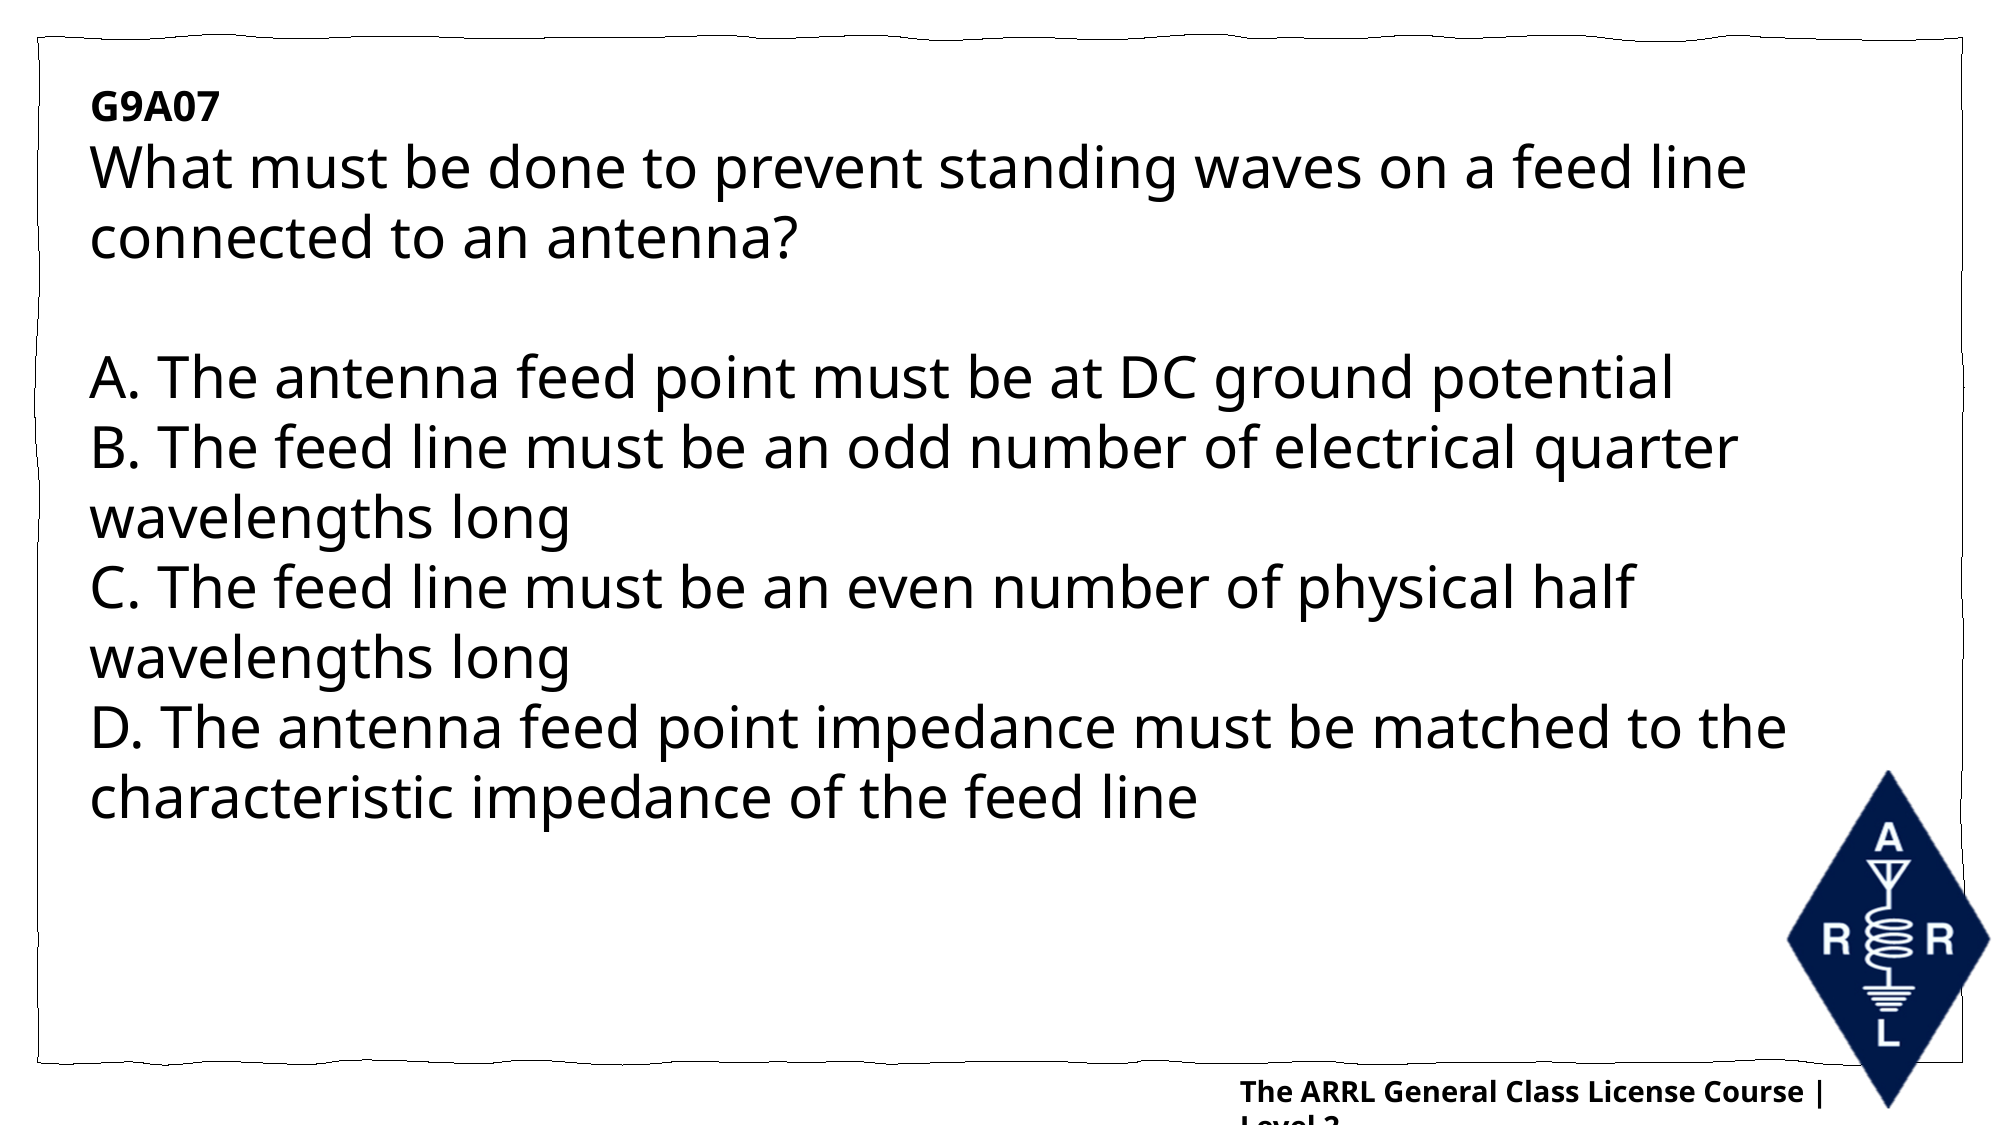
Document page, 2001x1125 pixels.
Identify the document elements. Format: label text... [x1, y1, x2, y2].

text_box G9A07 What must be done to prevent standing waves on a feed line connected to an antenna? A. The antenna feed point must be at DC ground potential B. The feed line must be an odd number of electrical quarter wavelengths long C. The feed line must be an even number of physical half wavelengths long D. The antenna feed point impedance must be matched to the characteristic impedance of the feed line [75, 72, 1850, 838]
picture [1773, 752, 1999, 1125]
